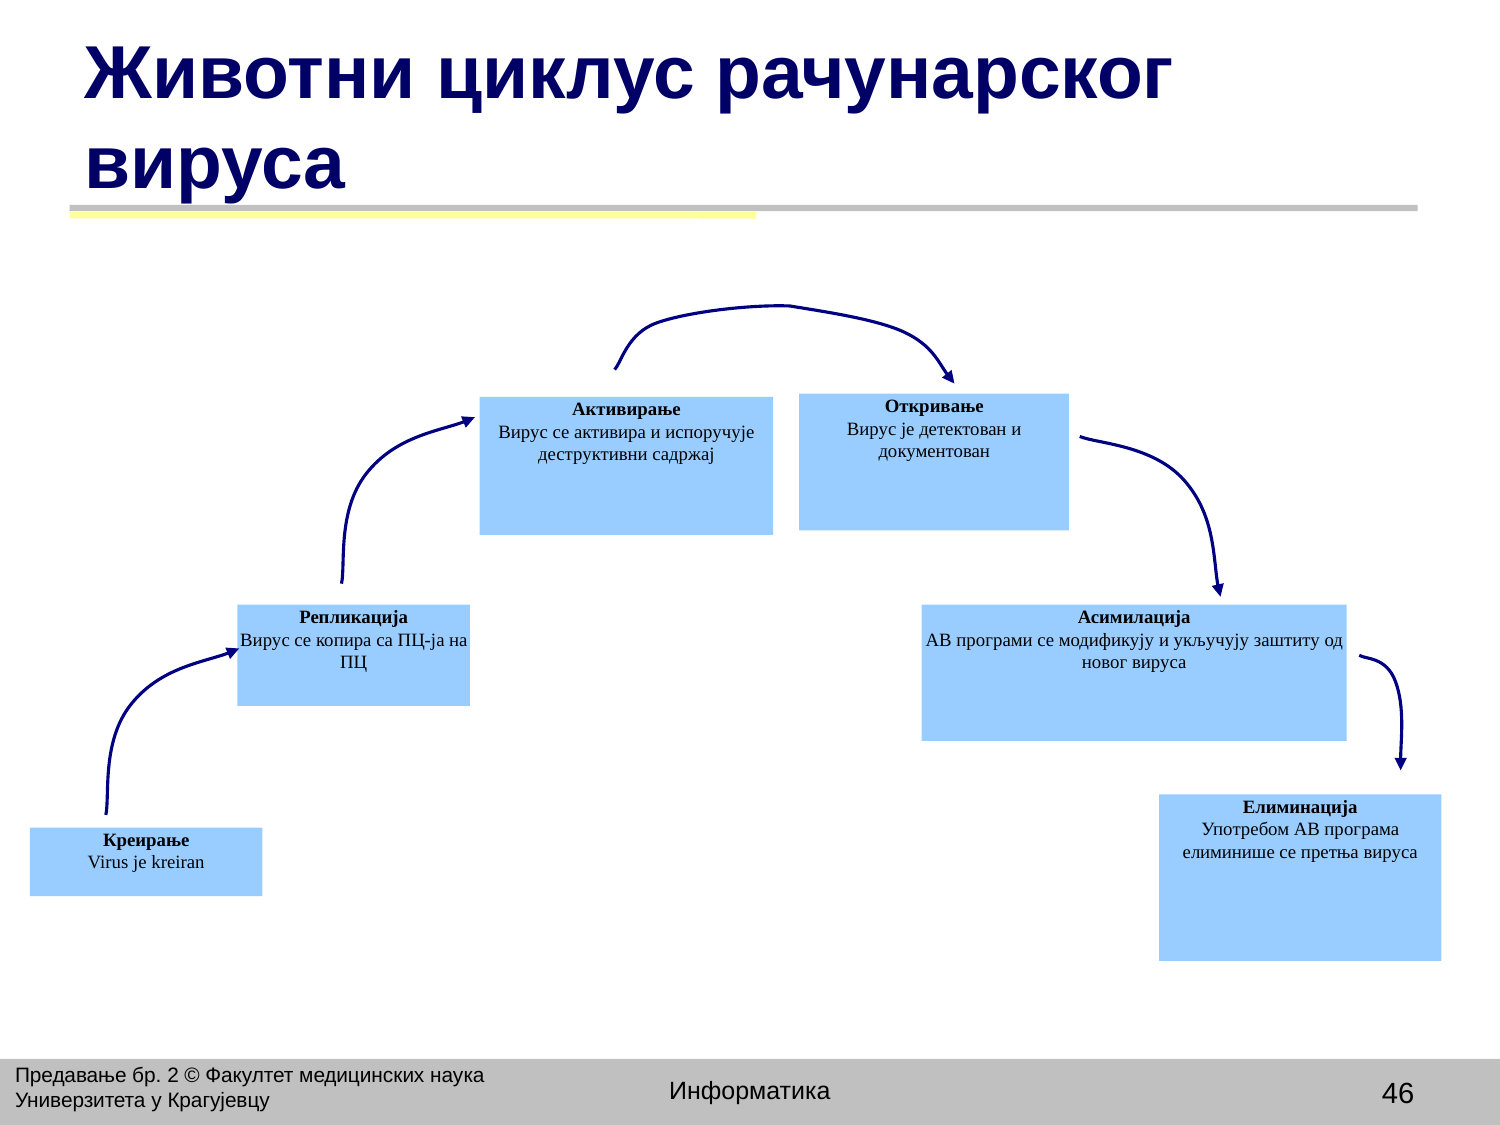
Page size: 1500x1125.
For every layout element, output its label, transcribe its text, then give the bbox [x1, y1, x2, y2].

slide_number Предавање бр. 2 © Факултет медицинских наука Универзитета у Крагујевцу [0, 1053, 607, 1108]
footer Информатика [512, 1066, 988, 1125]
title Животни циклус рачунарског вируса [69, 19, 1426, 208]
slide_number 46 [1079, 1066, 1430, 1125]
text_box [29, 304, 1442, 962]
